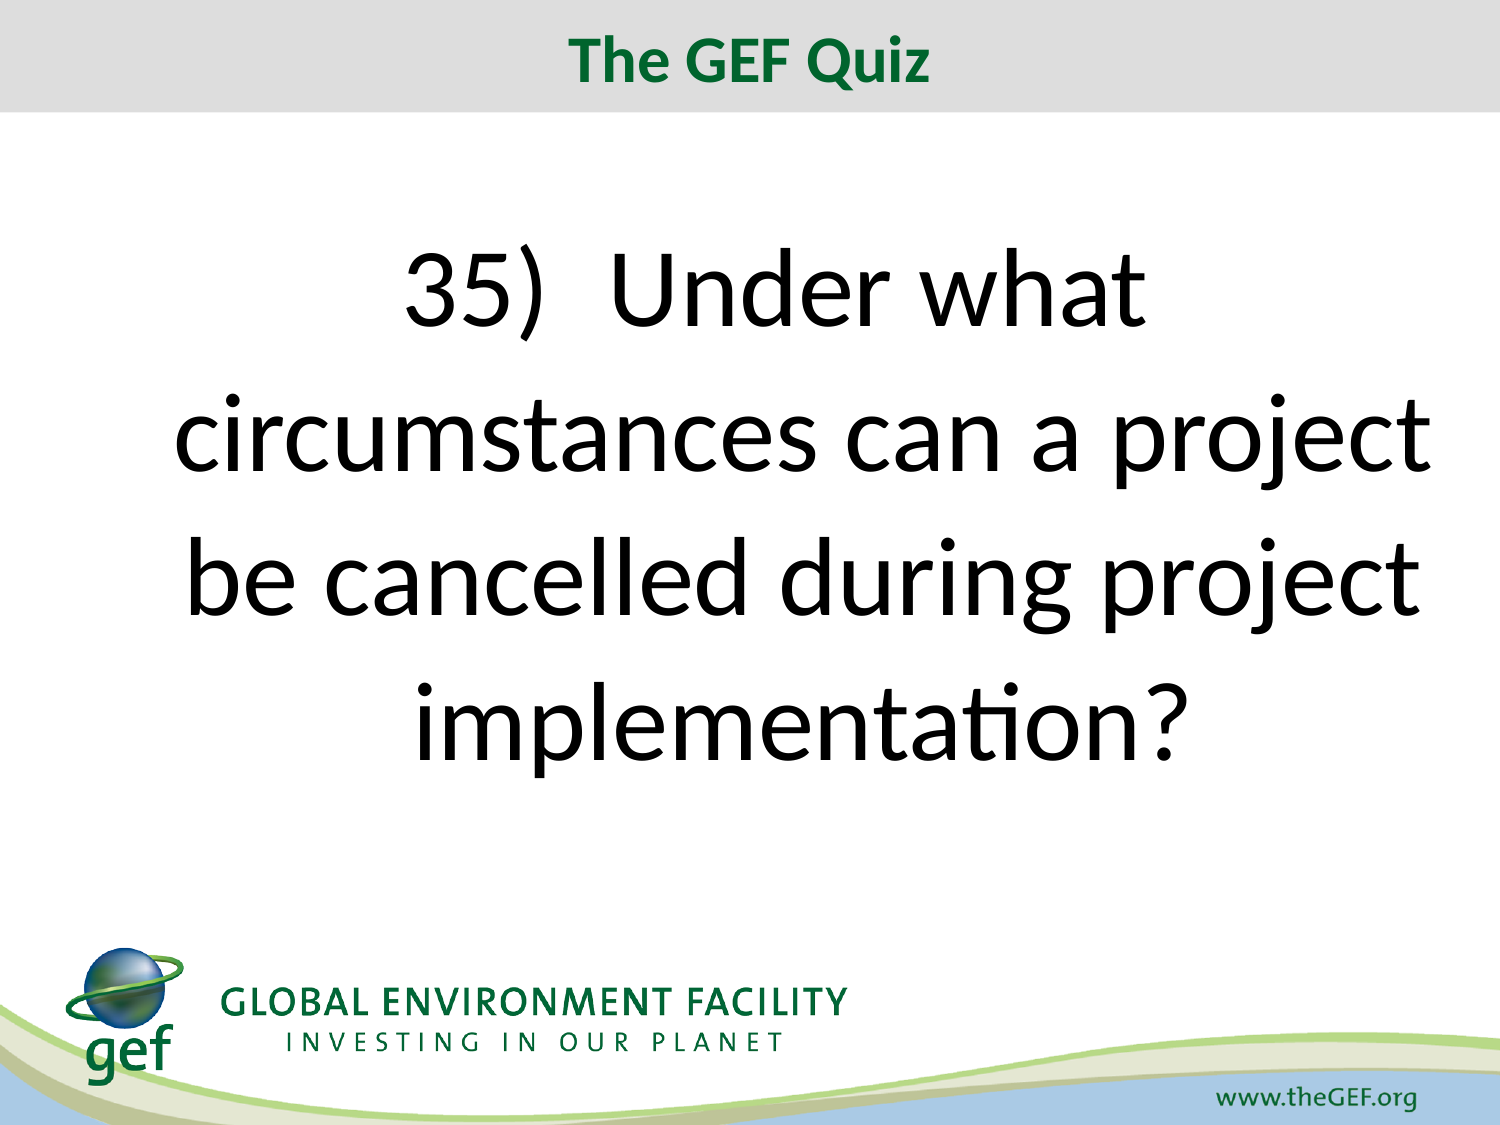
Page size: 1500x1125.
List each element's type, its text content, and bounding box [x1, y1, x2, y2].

picture [0, 920, 1500, 1125]
title 35) Under what circumstances can a project be cancelled during project implementation? [100, 148, 1451, 929]
text_box The GEF Quiz [0, 0, 1500, 113]
